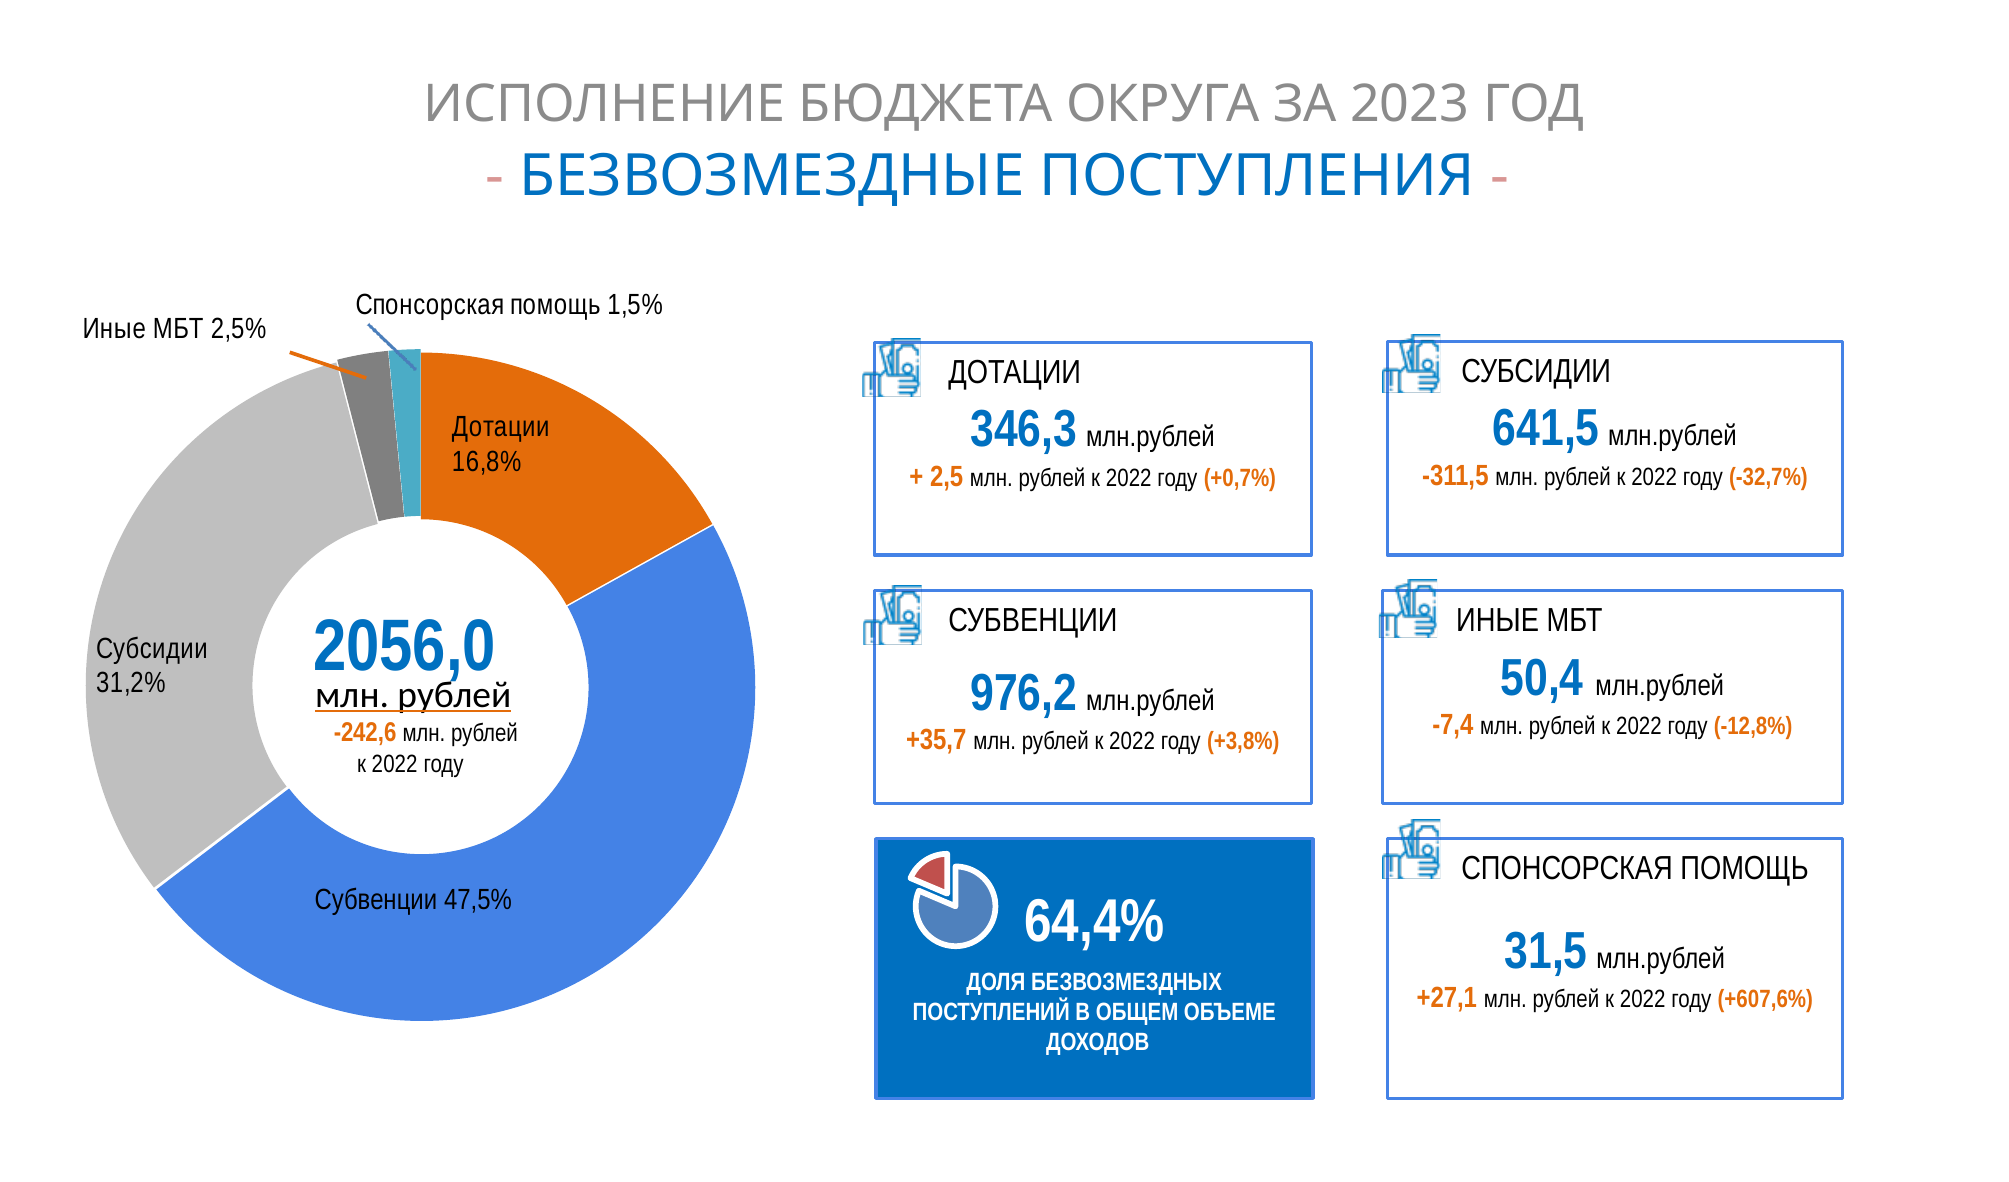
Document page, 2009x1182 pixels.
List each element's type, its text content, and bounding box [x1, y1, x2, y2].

text_box 64,4% ДОЛЯ БЕЗВОЗМЕЗДНЫХ ПОСТУПЛЕНИЙ В ОБЩЕМ ОБЪЕМЕ ДОХОДОВ [874, 837, 1315, 1101]
text_box СПОНСОРСКАЯ ПОМОЩЬ 31,5 млн.рублей +27,1 млн. рублей к 2022 году (+607,6%) [1385, 837, 1845, 1101]
text_box - БЕЗВОЗМЕЗДНЫЕ ПОСТУПЛЕНИЯ - [448, 129, 1546, 215]
picture [1378, 579, 1438, 638]
picture [1381, 819, 1441, 879]
text_box ДОТАЦИИ 346,3 млн.рублей + 2,5 млн. рублей к 2022 году (+0,7%) [872, 340, 1313, 557]
picture [863, 585, 922, 645]
chart [33, 278, 802, 1034]
text_box СУБВЕНЦИИ 976,2 млн.рублей +35,7 млн. рублей к 2022 году (+3,8%) [872, 588, 1313, 805]
text_box ИНЫЕ МБТ 50,4 млн.рублей -7,4 млн. рублей к 2022 году (-12,8%) [1380, 588, 1845, 805]
picture [1381, 333, 1441, 393]
chart [875, 810, 1038, 971]
picture [862, 338, 921, 397]
text_box СУБСИДИИ 641,5 млн.рублей -311,5 млн. рублей к 2022 году (-32,7%) [1385, 339, 1845, 557]
title ИСПОЛНЕНИЕ БЮДЖЕТА ОКРУГА ЗА 2023 ГОД [100, 47, 1908, 154]
